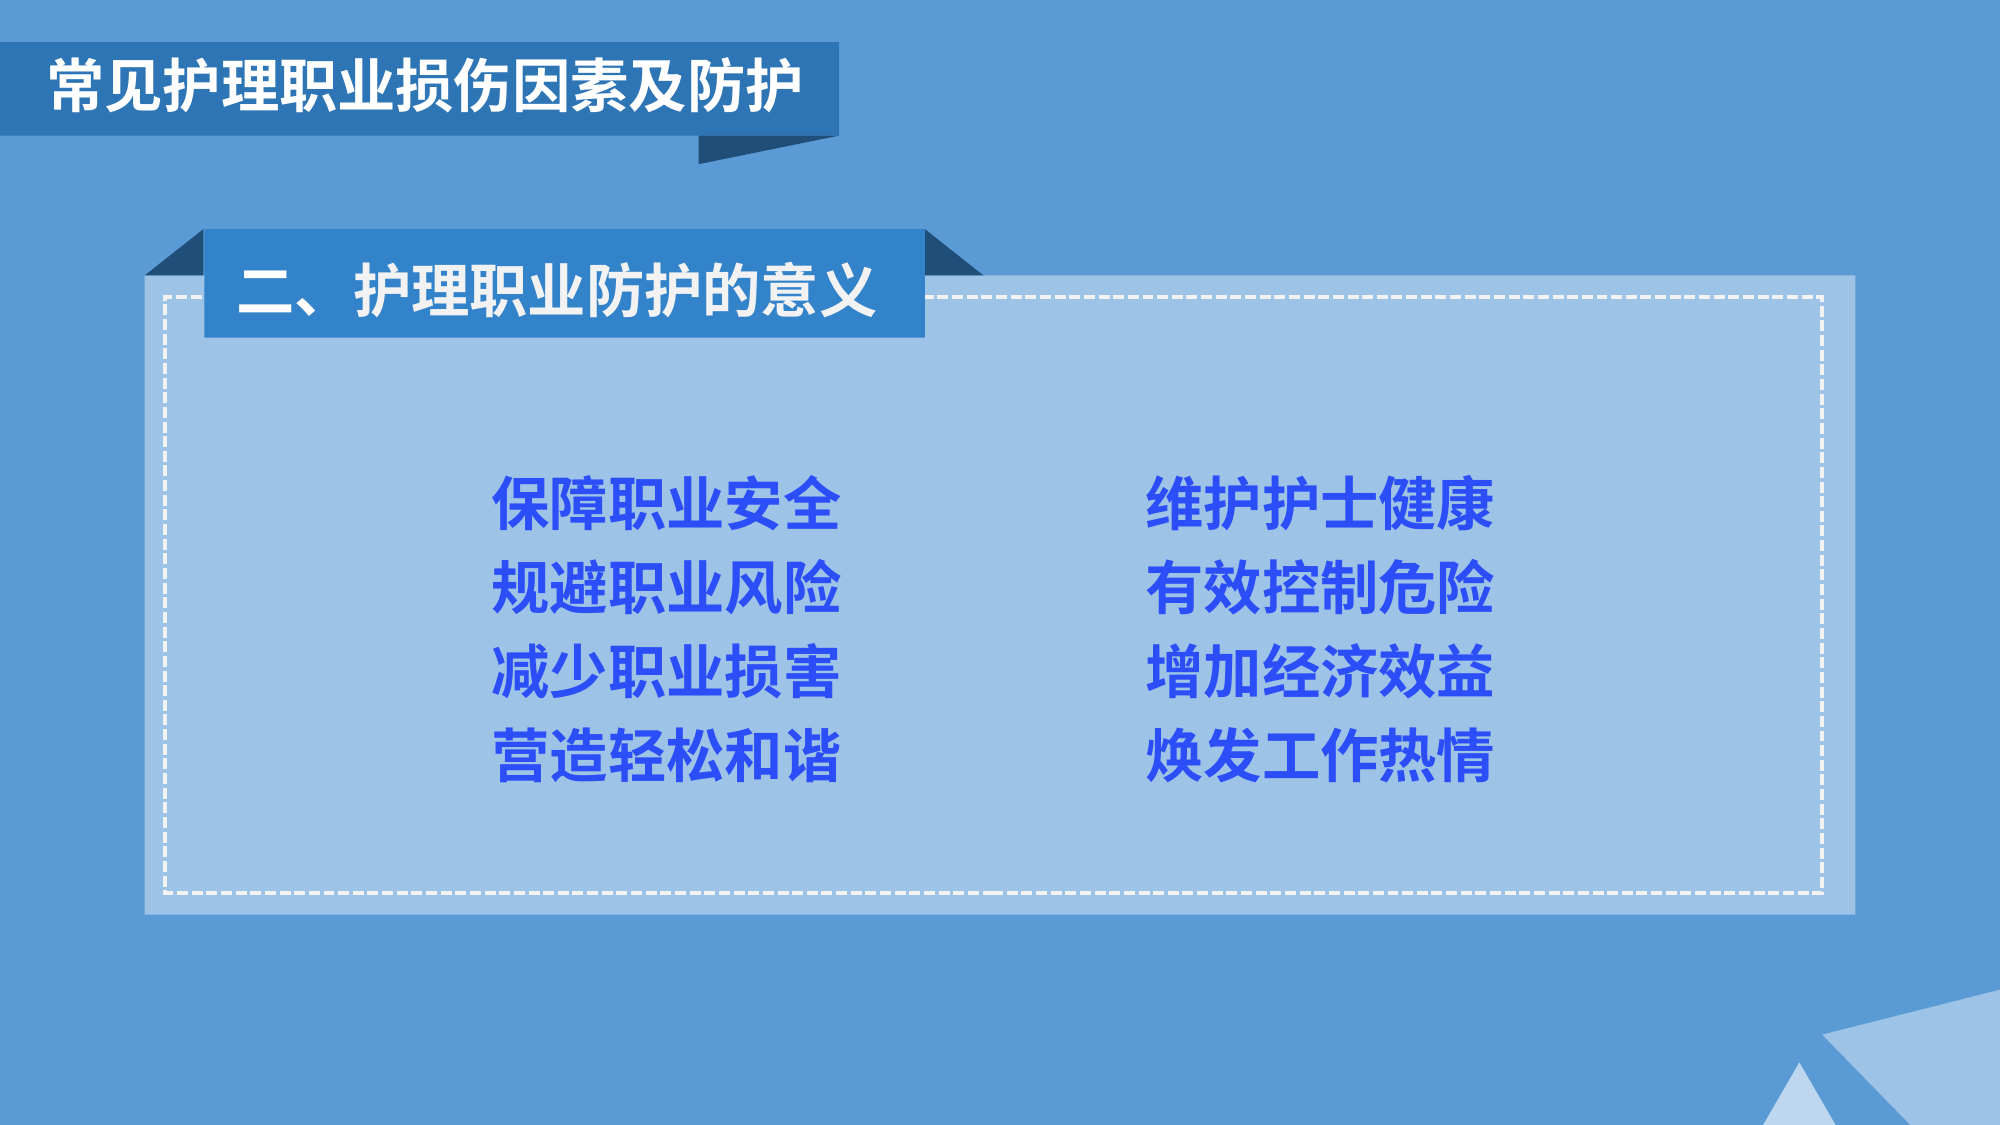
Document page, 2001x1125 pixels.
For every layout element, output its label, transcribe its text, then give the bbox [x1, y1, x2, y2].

text_box 二、护理职业防护的意义 [221, 246, 893, 275]
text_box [144, 275, 1856, 915]
text_box 常见护理职业损伤因素及防护 [31, 42, 862, 127]
text_box [203, 228, 926, 275]
text_box [0, 41, 840, 137]
text_box [1820, 988, 2000, 1125]
text_box [923, 227, 985, 275]
text_box [1761, 1060, 1837, 1125]
text_box [697, 134, 840, 166]
text_box [141, 227, 205, 277]
